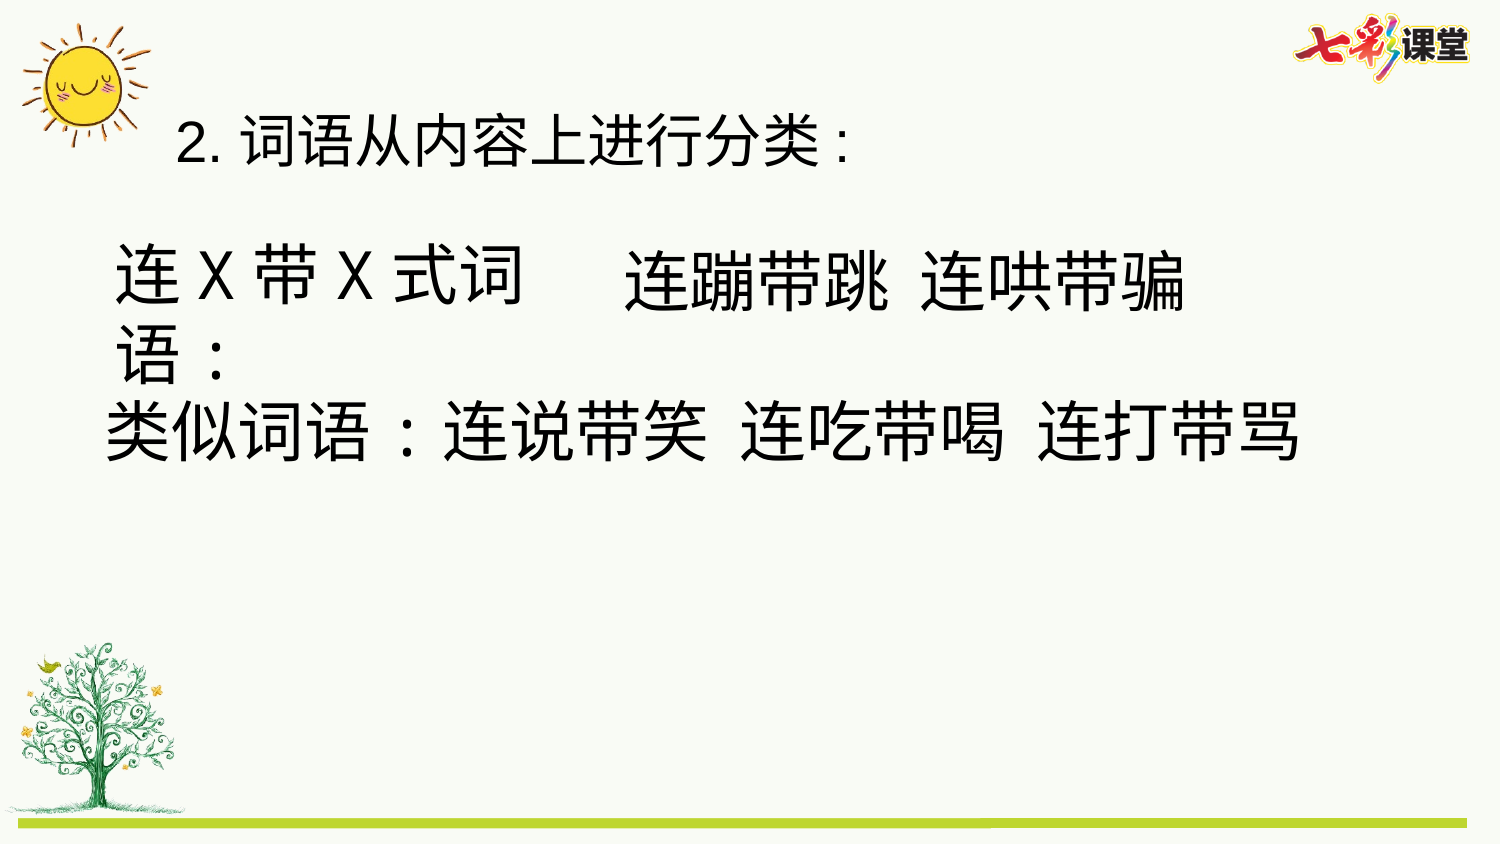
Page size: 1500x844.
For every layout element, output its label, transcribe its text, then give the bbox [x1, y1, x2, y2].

picture [0, 608, 1467, 844]
text_box 连X带X式词语: [99, 225, 621, 382]
picture [0, 0, 173, 172]
picture [1291, 9, 1472, 87]
text_box 连说带笑 连吃带喝 连打带骂 [427, 382, 1433, 478]
text_box 连蹦带跳 连哄带骗 [608, 232, 1294, 328]
text_box 类似词语: [89, 382, 427, 478]
text_box 2.词语从内容上进行分类: [160, 96, 866, 181]
